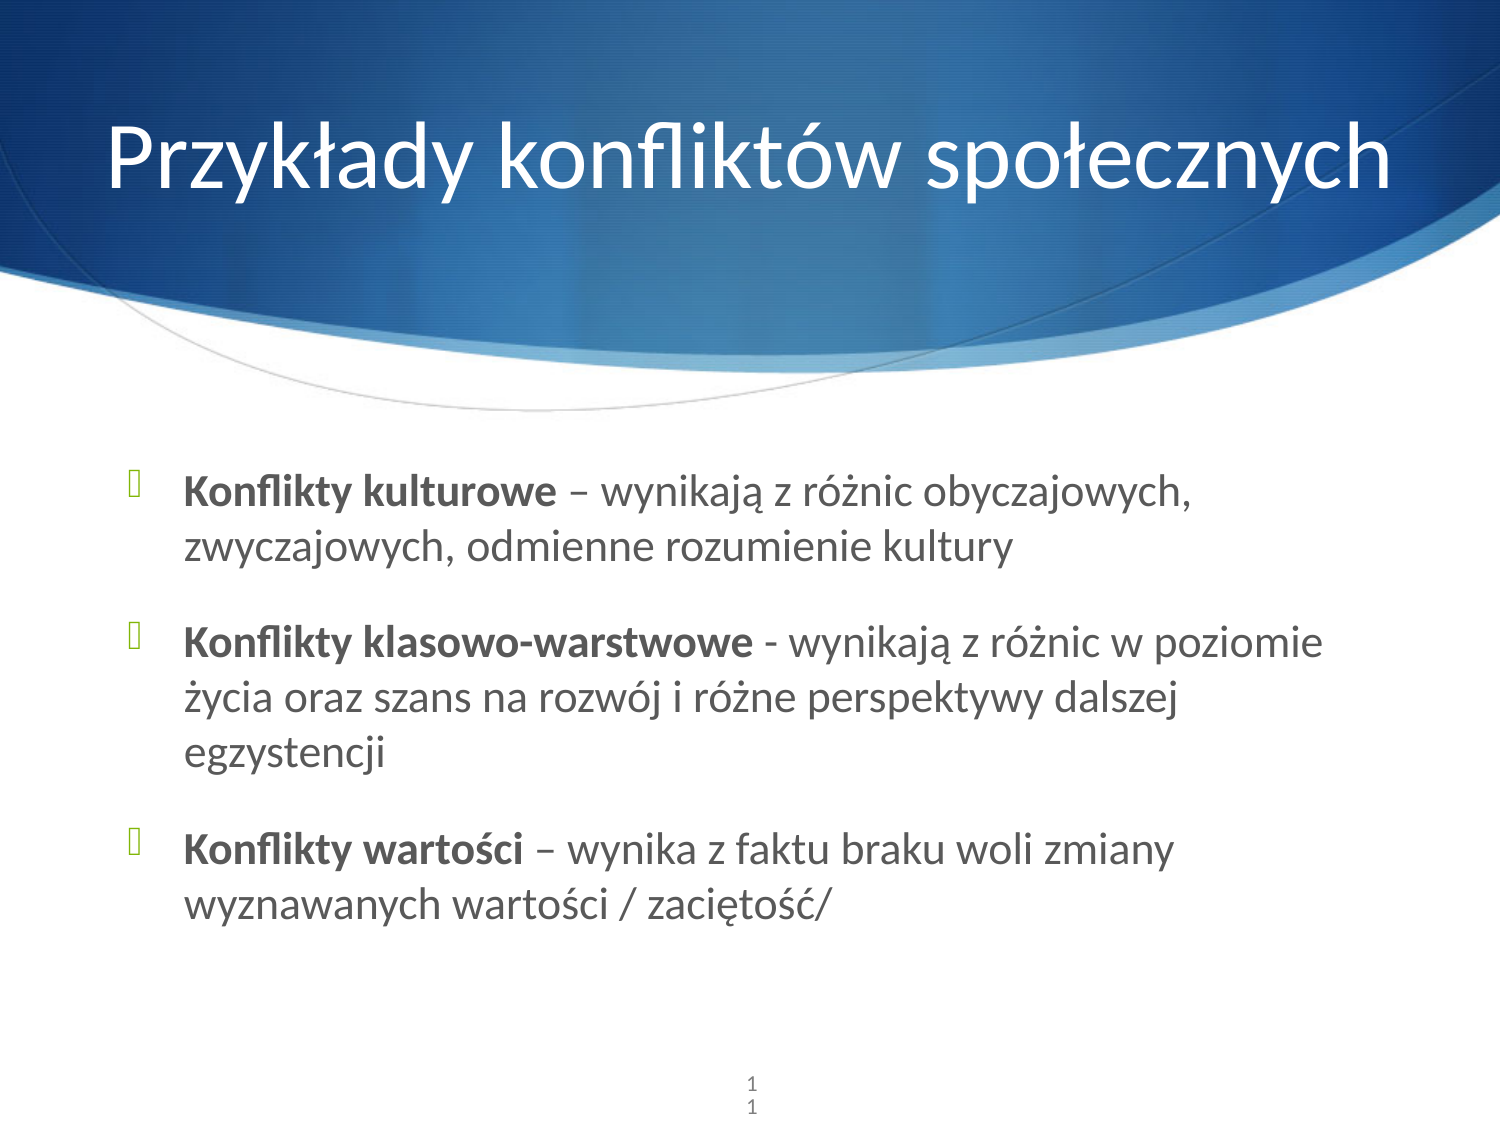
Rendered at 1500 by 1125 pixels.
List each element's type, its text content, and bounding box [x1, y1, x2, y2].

picture [0, 0, 1500, 1125]
slide_number 11 [730, 1062, 769, 1103]
title Przykłady konfliktów społecznych [75, 0, 1425, 301]
list Konflikty kulturowe – wynikają z różnic obyczajowych, zwyczajowych, odmienne rozumienie kultury Konflikty klasowo-warstwowe - wynikają z różnic w poziomie życia oraz szans na rozwój i różne perspektywy dalszej egzystencji Konflikty wartości – wynika z faktu braku woli zmiany wyznawanych wartości / zaciętość/ [121, 454, 1379, 991]
